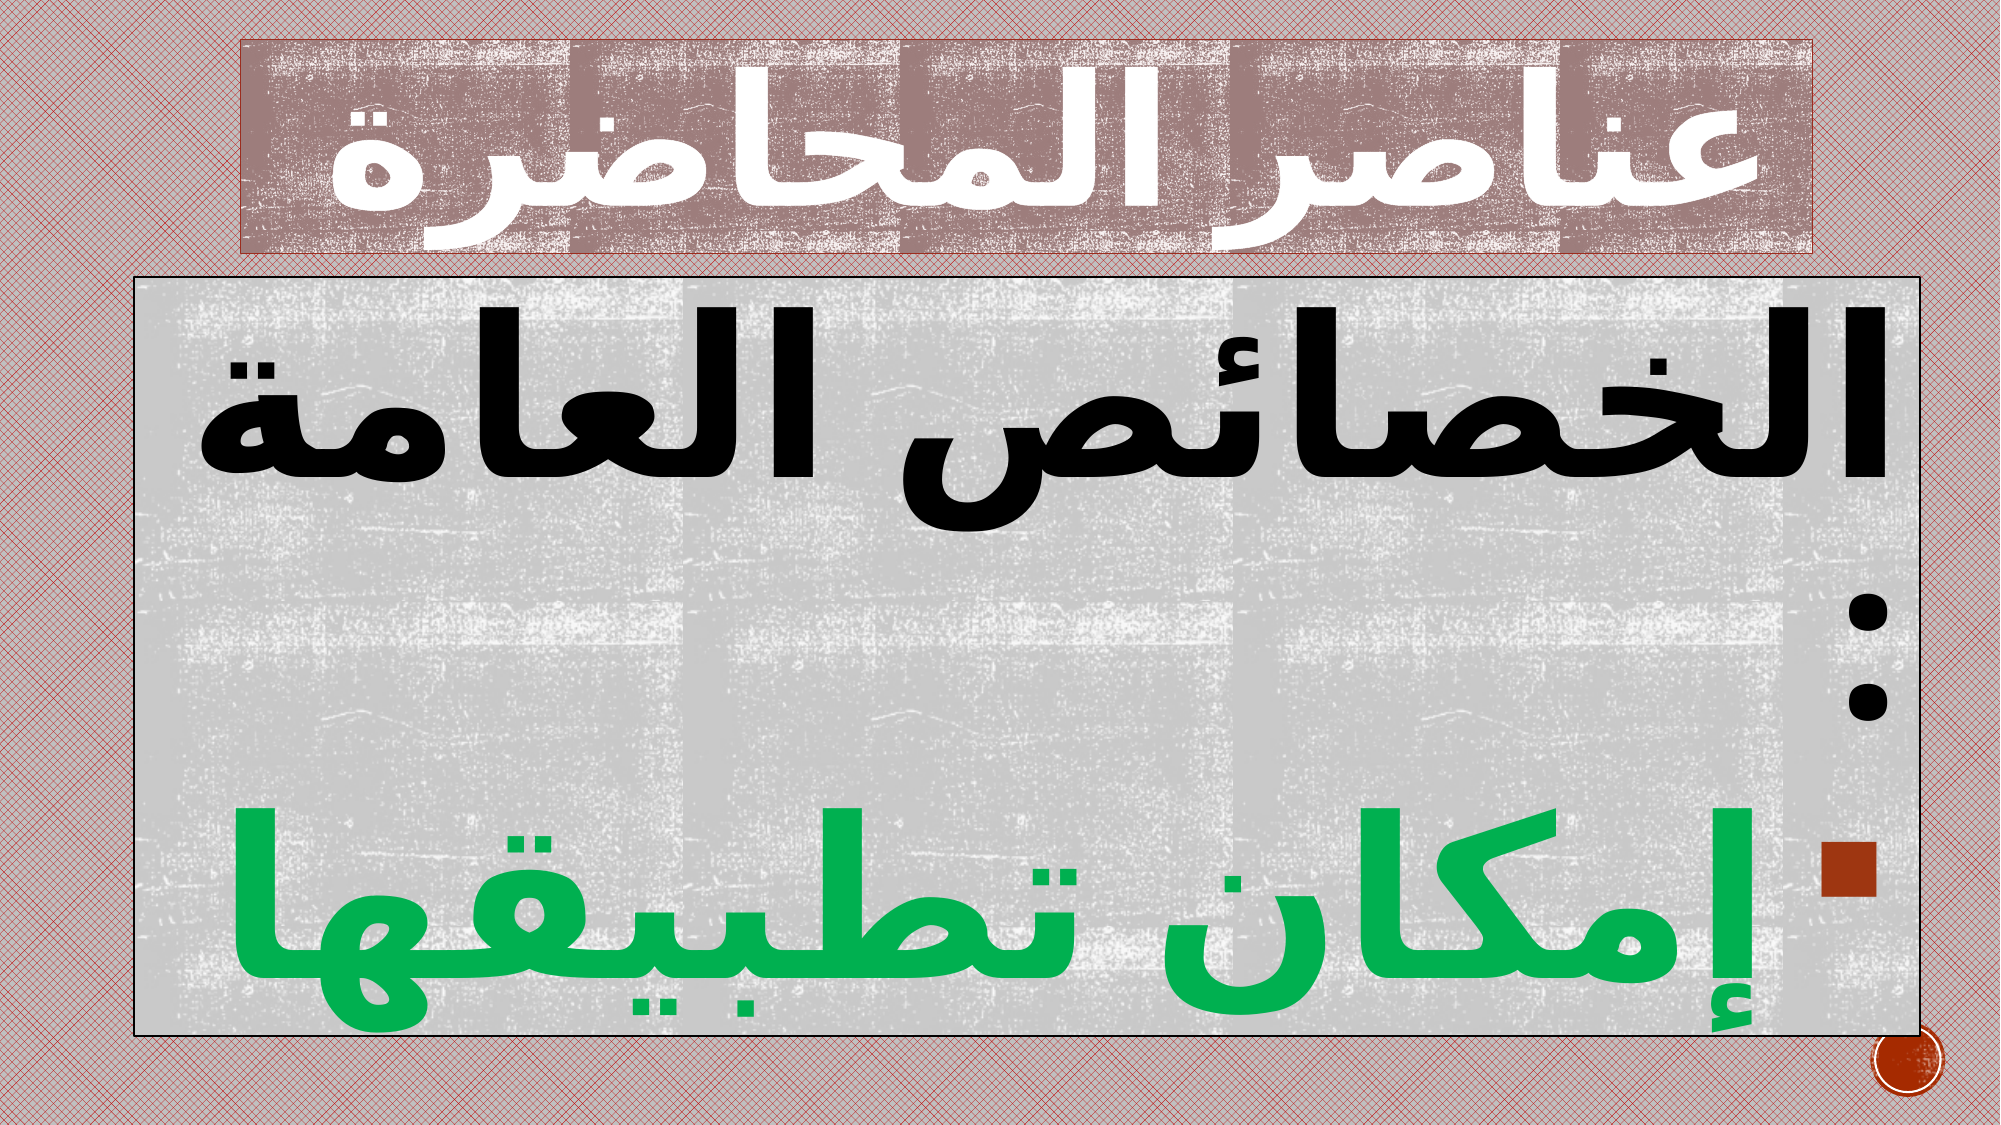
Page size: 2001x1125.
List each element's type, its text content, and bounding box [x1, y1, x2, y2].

title عناصر المحاضرة [240, 39, 1813, 254]
list الخصائص العامة : إمكان تطبيقها [133, 276, 1921, 1037]
